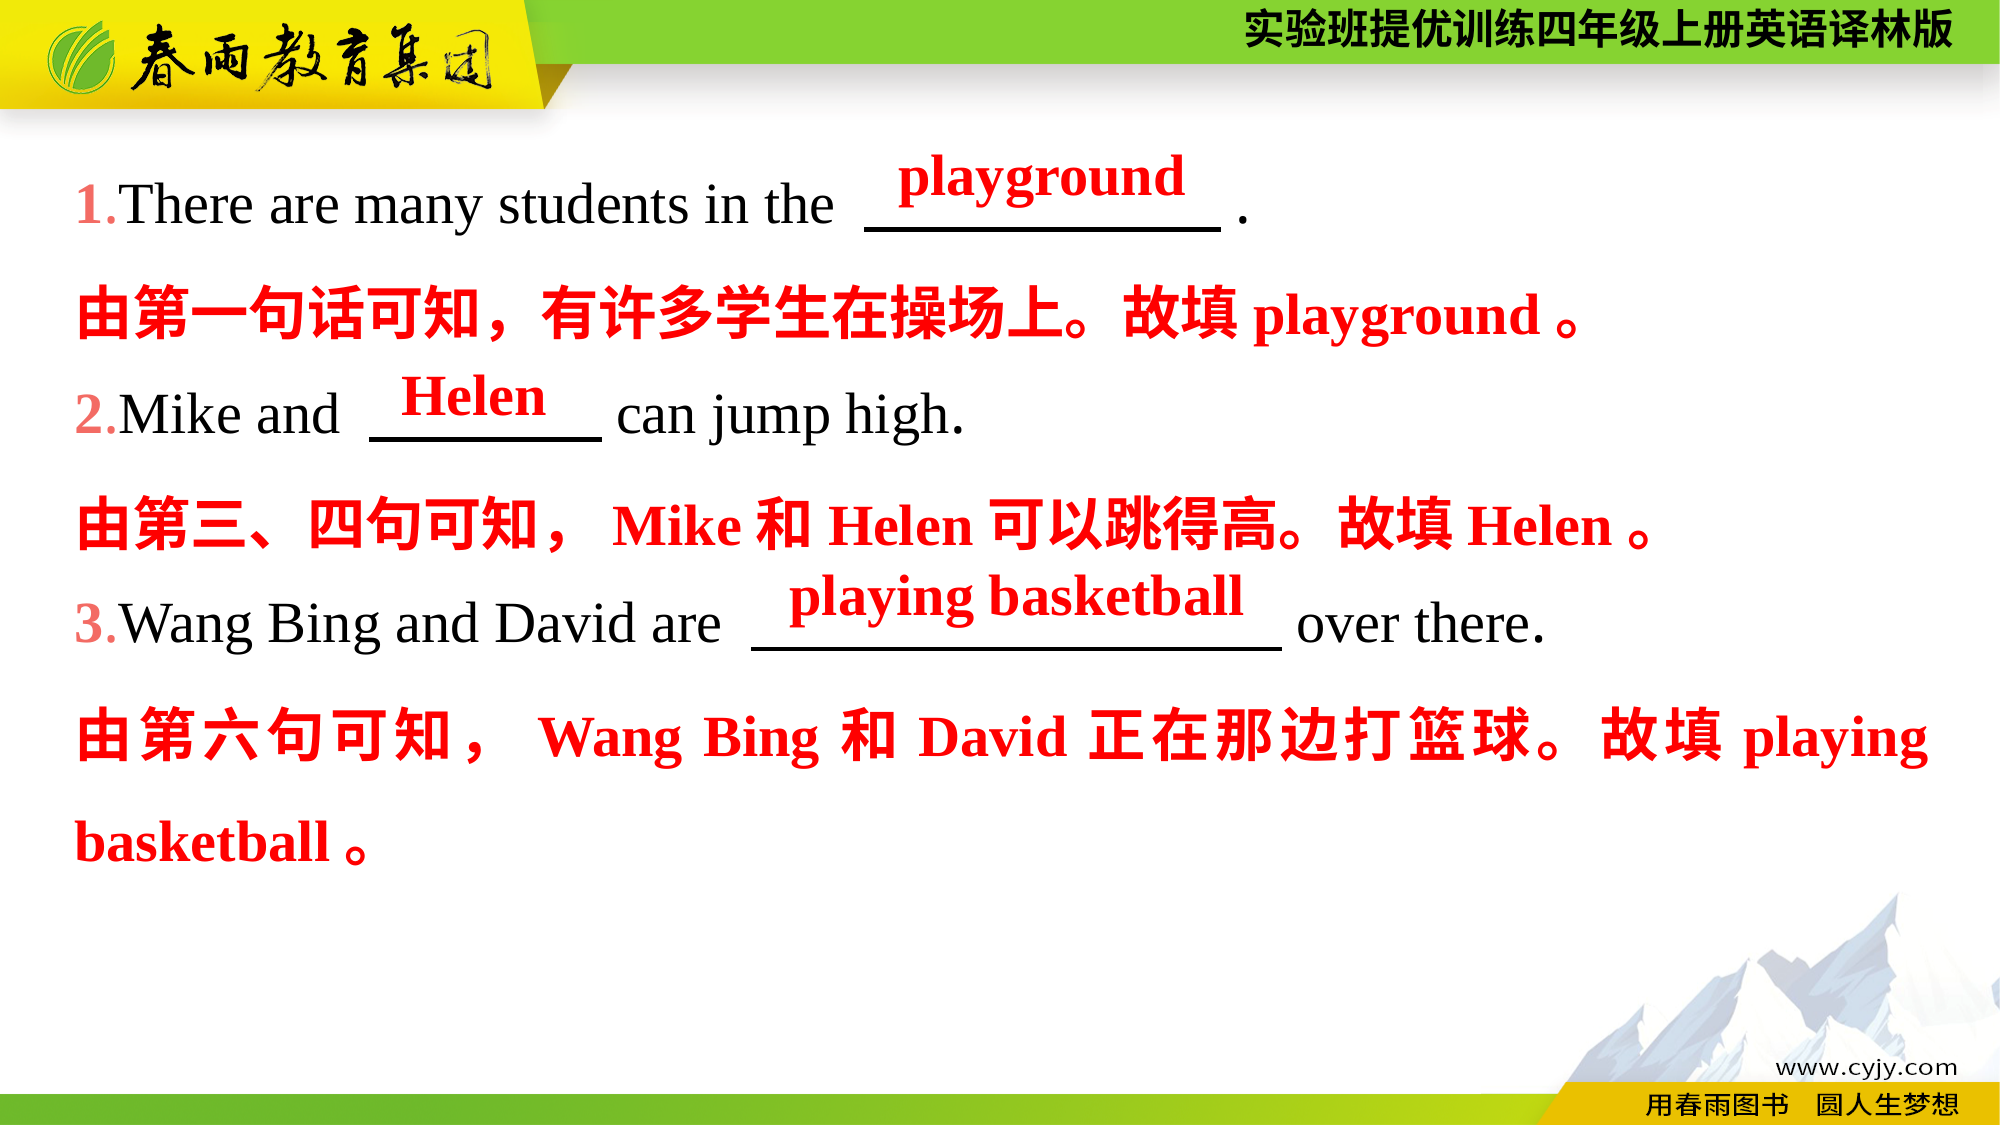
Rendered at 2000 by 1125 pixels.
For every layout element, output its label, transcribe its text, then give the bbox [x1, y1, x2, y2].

text_box playing basketball [774, 550, 1261, 635]
list 1.There are many students in the . 2.Mike and can jump high. 3.Wang Bing and David are over there. [59, 354, 1944, 444]
picture [0, 0, 2000, 1125]
text_box 由第六句可知，Wang Bing和David正在那边打篮球。故填playing basketball。 [59, 655, 1944, 881]
list 1.There are many students in the . 2.Mike and can jump high. 3.Wang Bing and David are over there. [59, 565, 1944, 655]
list 1.There are many students in the . 2.Mike and can jump high. 3.Wang Bing and David are over there. [59, 122, 1944, 233]
text_box 由第一句话可知，有许多学生在操场上。故填playground。 [59, 233, 1944, 354]
text_box playground [883, 129, 1202, 215]
text_box Helen [386, 349, 562, 435]
text_box 由第三、四句可知，Mike和Helen可以跳得高。故填Helen。 [59, 444, 1944, 565]
